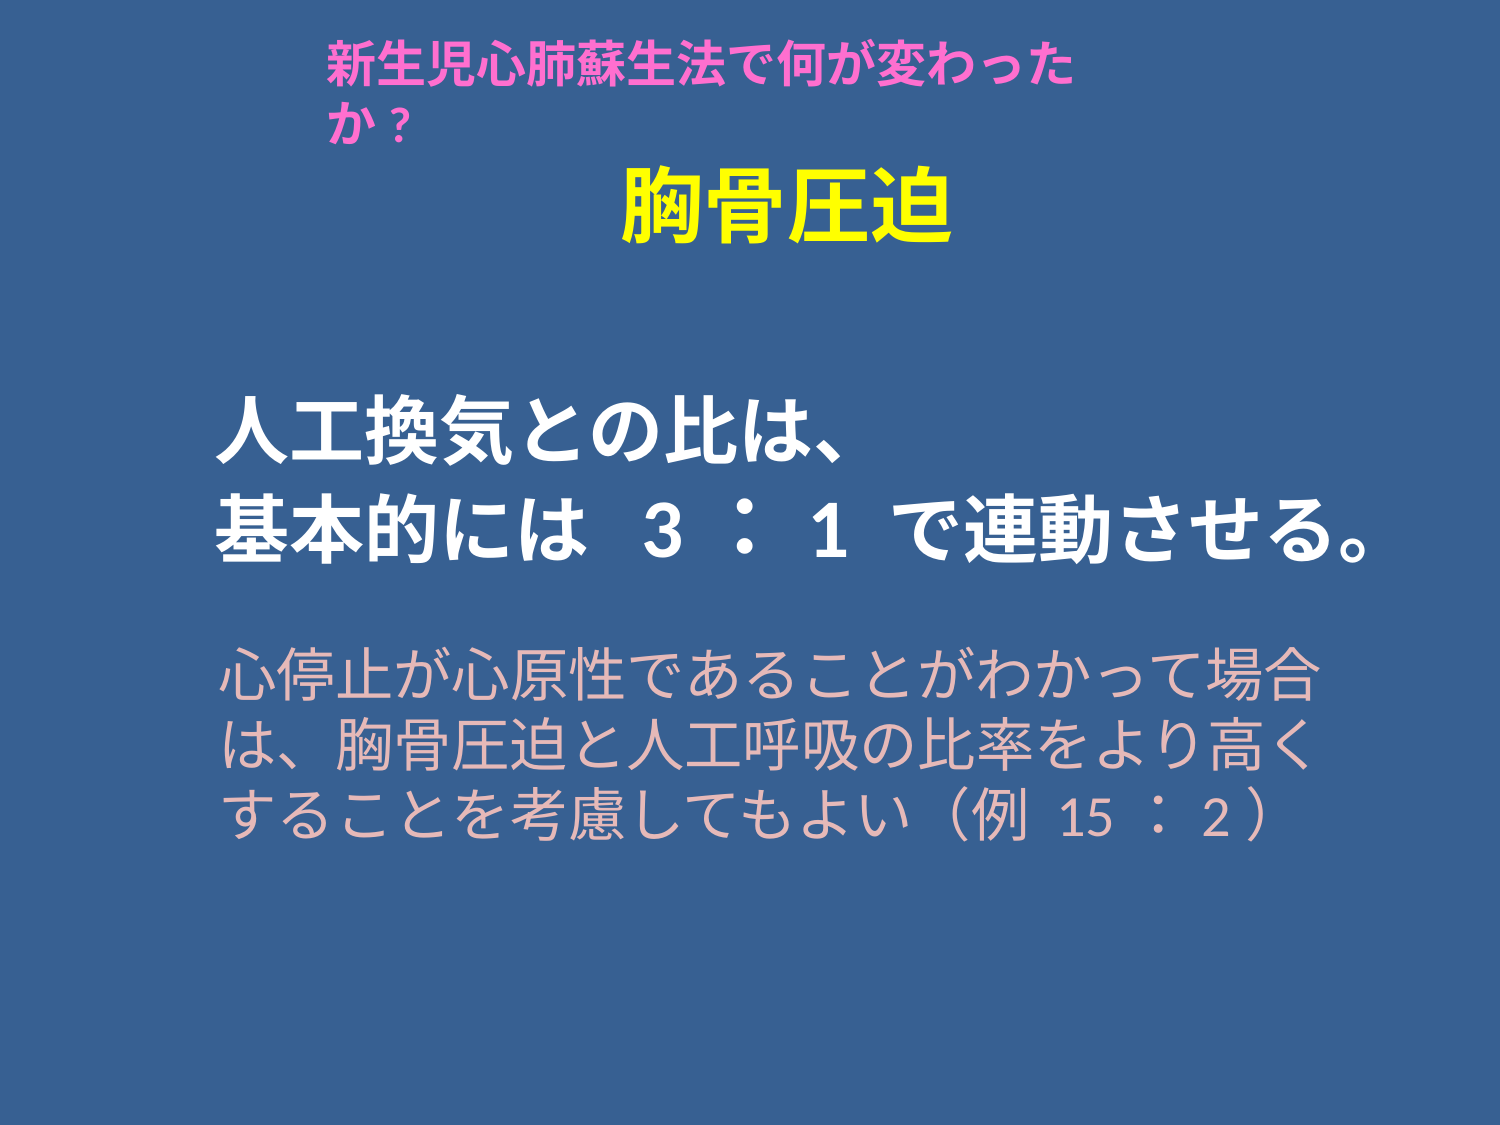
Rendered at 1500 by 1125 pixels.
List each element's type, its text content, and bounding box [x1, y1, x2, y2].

text_box 人工換気との比は、 基本的には 3：1 で連動させる。 [200, 376, 1375, 581]
text_box 心停止が心原性であることがわかって場合は、胸骨圧迫と人工呼吸の比率をより高くすることを考慮してもよい（例 15：2） [212, 618, 1375, 868]
text_box 胸骨圧迫 [74, 107, 1425, 253]
text_box 新生児心肺蘇生法で何が変わったか? [311, 24, 1175, 160]
